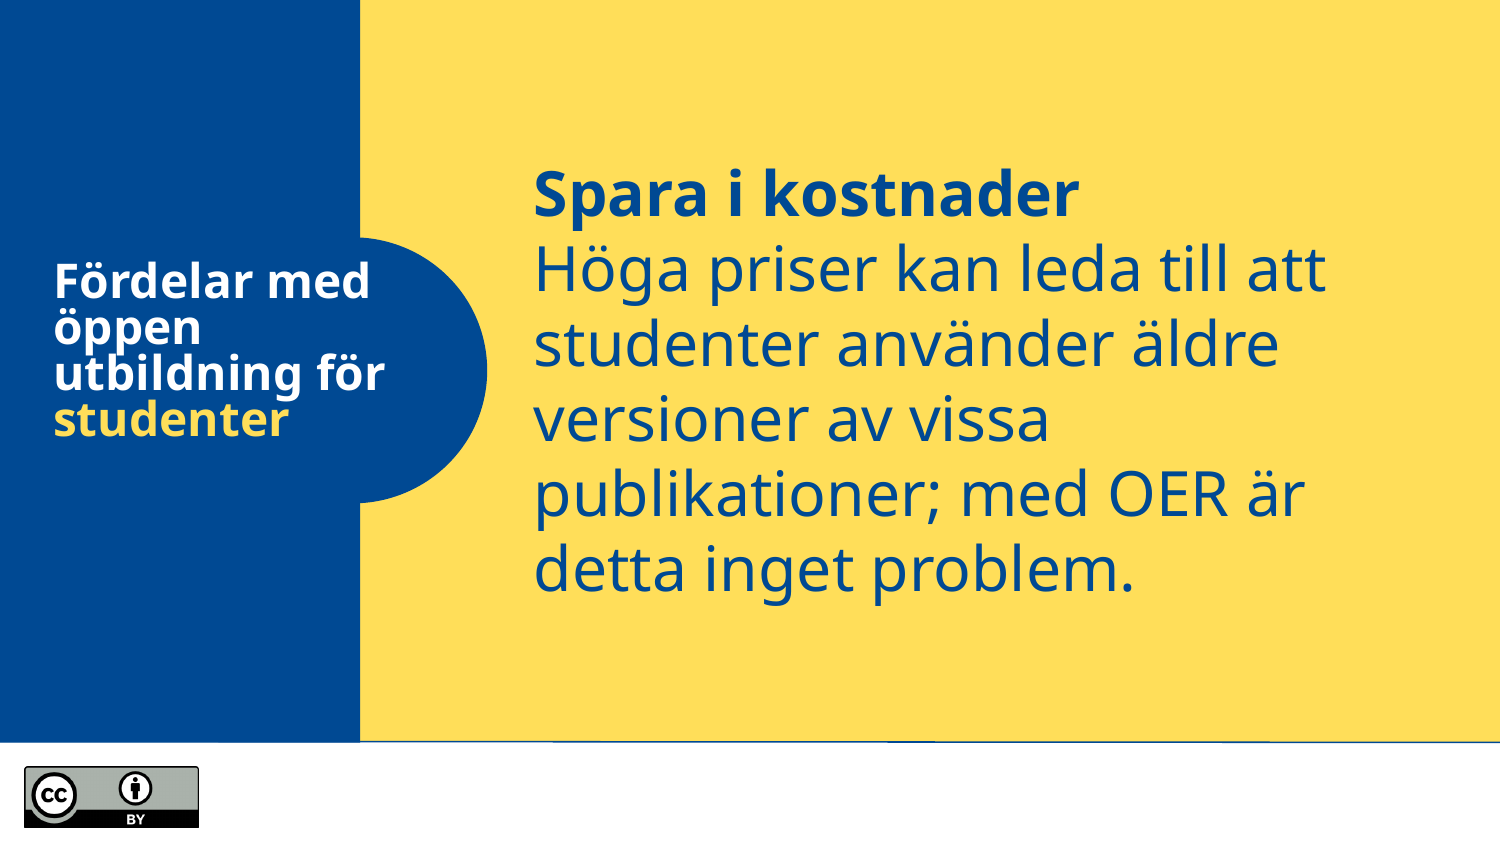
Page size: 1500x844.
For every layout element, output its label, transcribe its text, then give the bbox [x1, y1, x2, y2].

text_box Fördelar med öppen utbildning för studenter [38, 246, 421, 461]
picture [24, 765, 199, 828]
text_box [0, 750, 1500, 844]
text_box [254, 255, 488, 504]
text_box [304, 237, 401, 246]
text_box [0, 0, 361, 740]
text_box Spara i kostnader Höga priser kan leda till att studenter använder äldre versioner av vissa publikationer; med OER är detta inget problem. [515, 136, 1479, 623]
